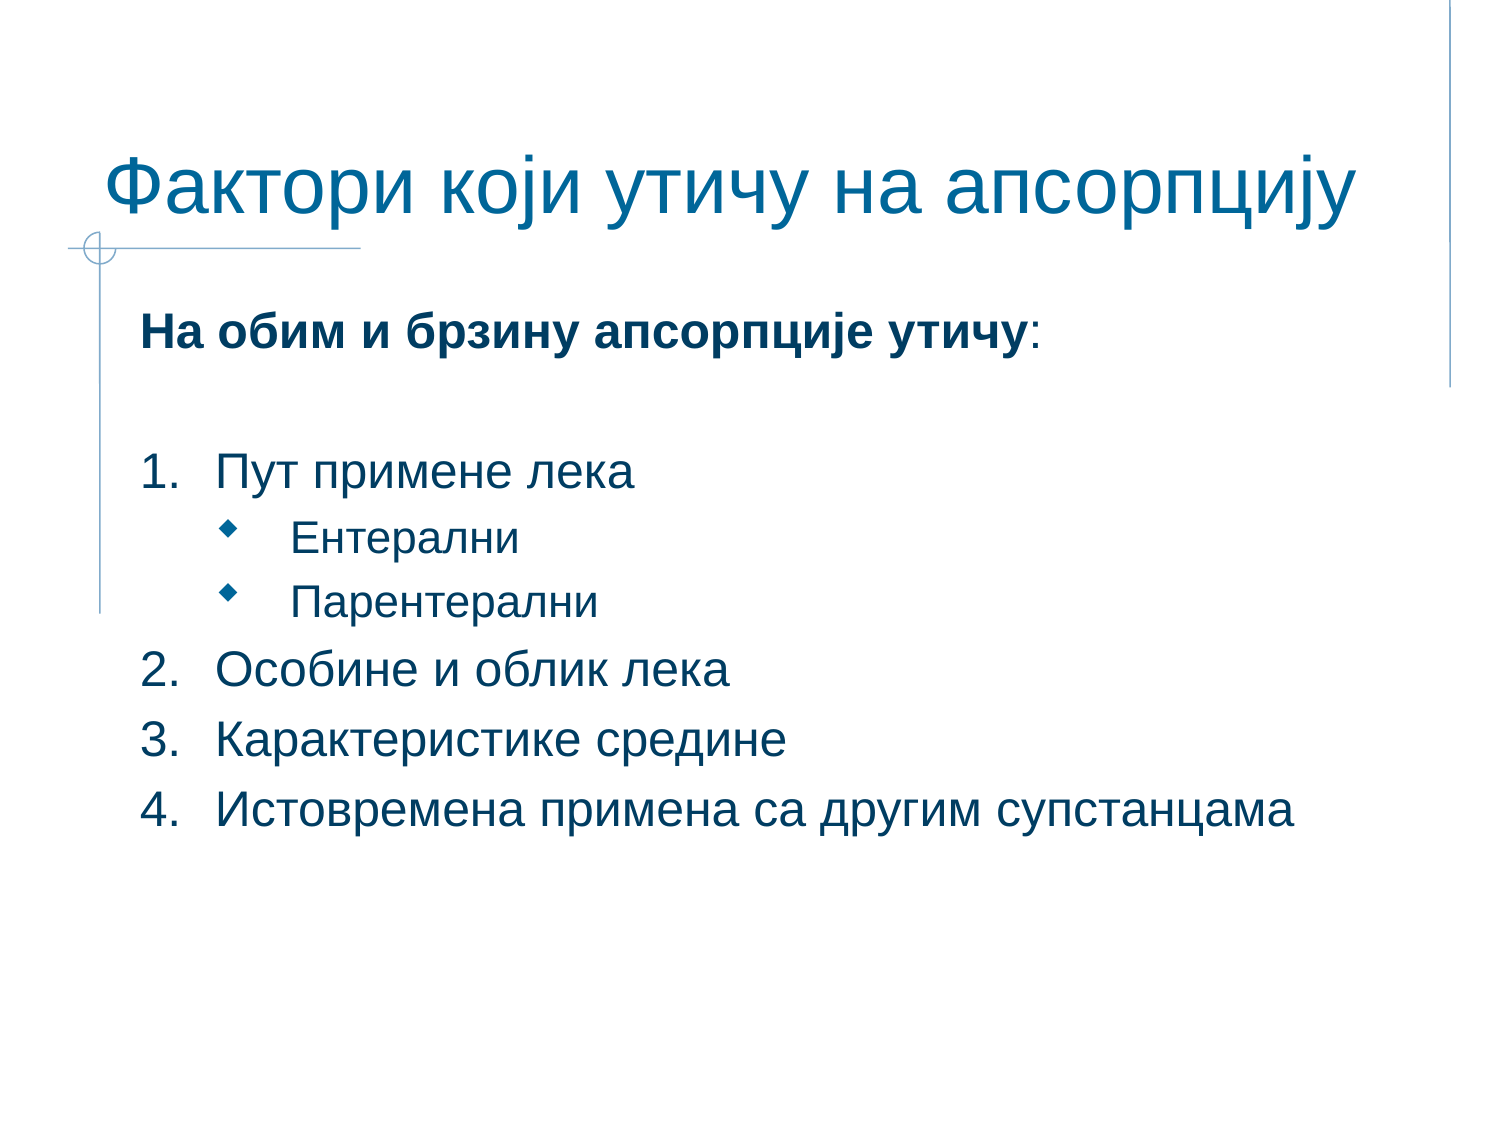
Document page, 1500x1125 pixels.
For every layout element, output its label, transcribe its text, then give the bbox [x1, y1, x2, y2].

title Фактори који утичу на апсорпцију [88, 49, 1436, 238]
list На обим и брзину апсорпције утичу: Пут примене лека Ентерални Парентерални Особине и облик лека Карактеристике средине Истовремена примена са другим супстанцама [124, 290, 1400, 1026]
